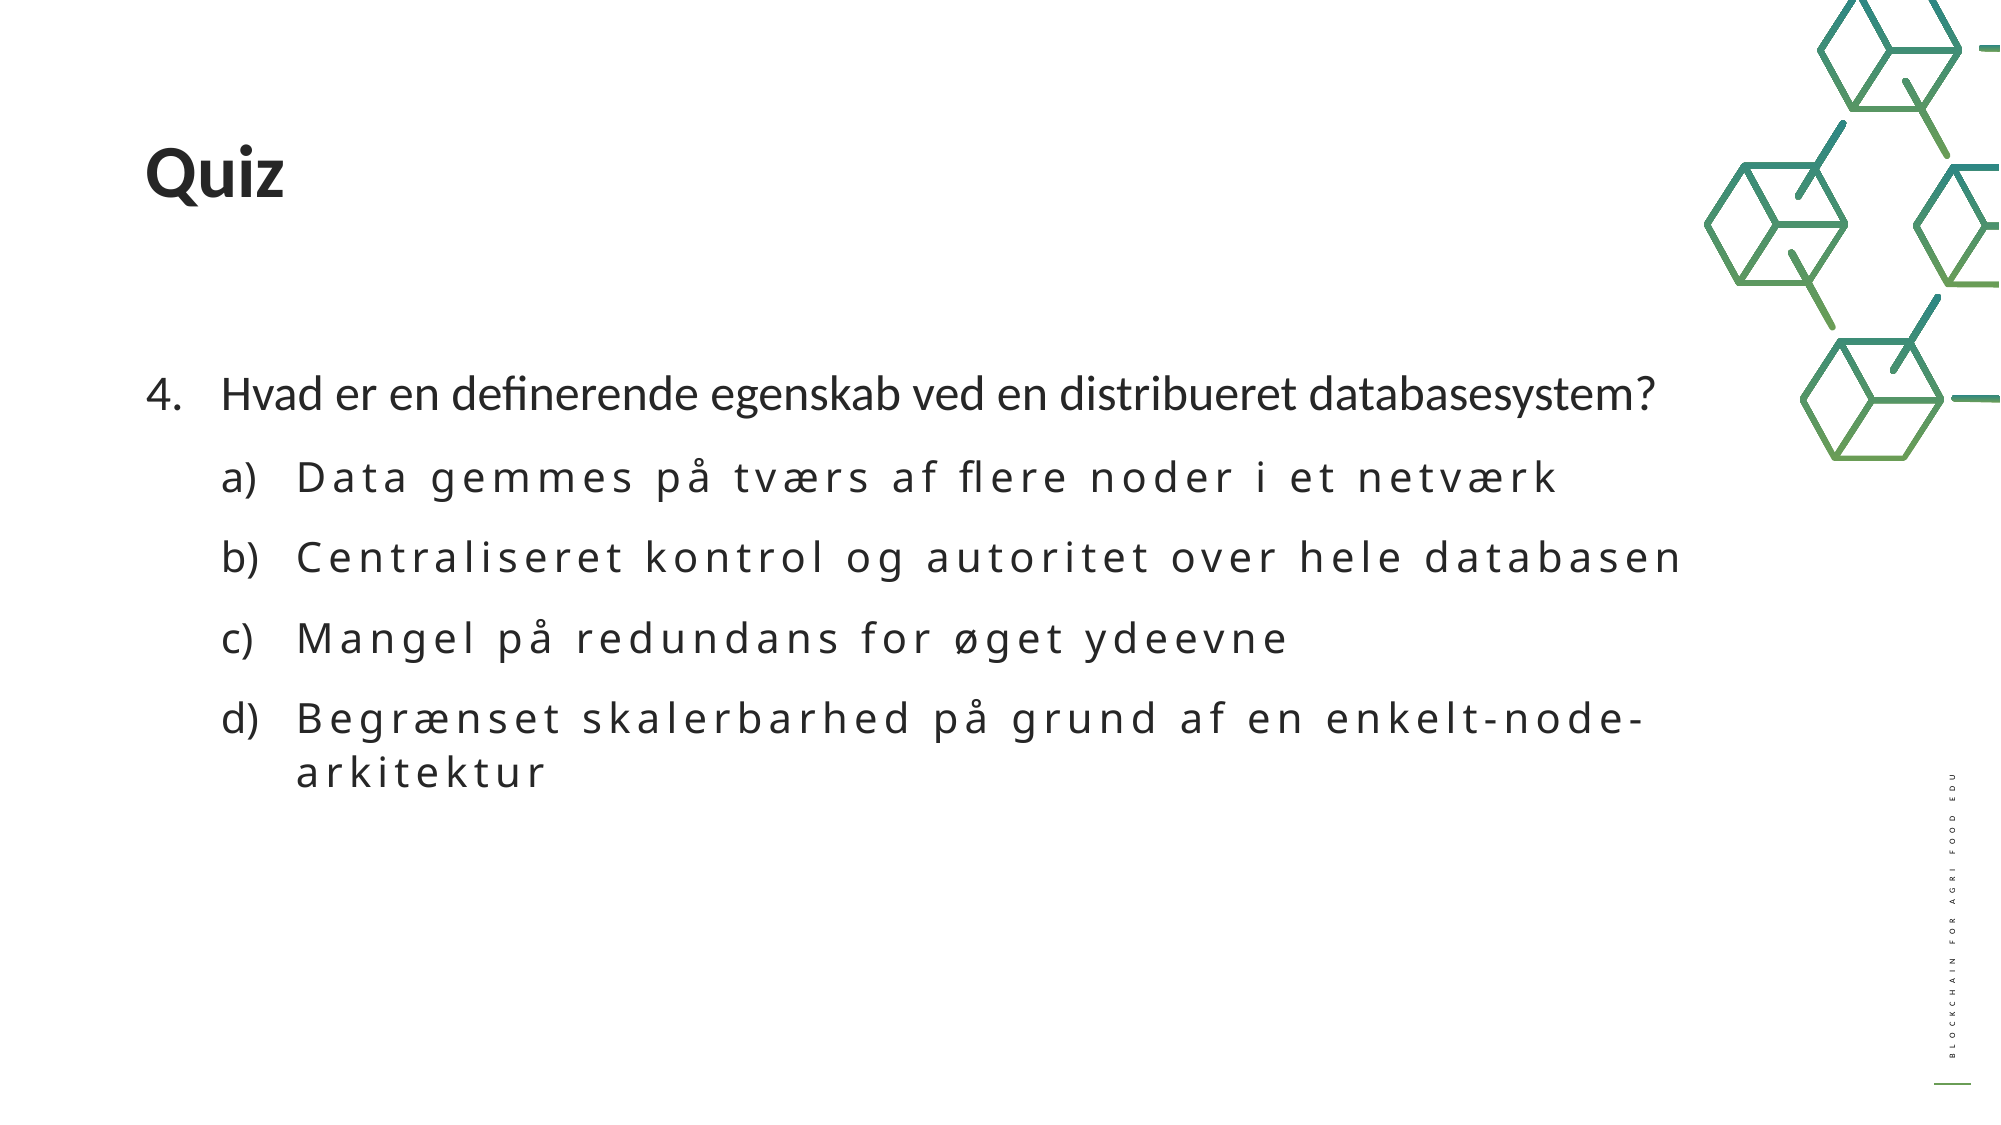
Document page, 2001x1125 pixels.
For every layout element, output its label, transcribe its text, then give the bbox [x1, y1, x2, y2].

list Hvad er en definerende egenskab ved en distribueret databasesystem? Data gemmes på tværs af flere noder i et netværk Centraliseret kontrol og autoritet over hele databasen Mangel på redundans for øget ydeevne Begrænset skalerbarhed på grund af en enkelt-node-arkitektur [130, 348, 1869, 1035]
list Quiz [130, 124, 1704, 337]
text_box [1704, 0, 2000, 461]
